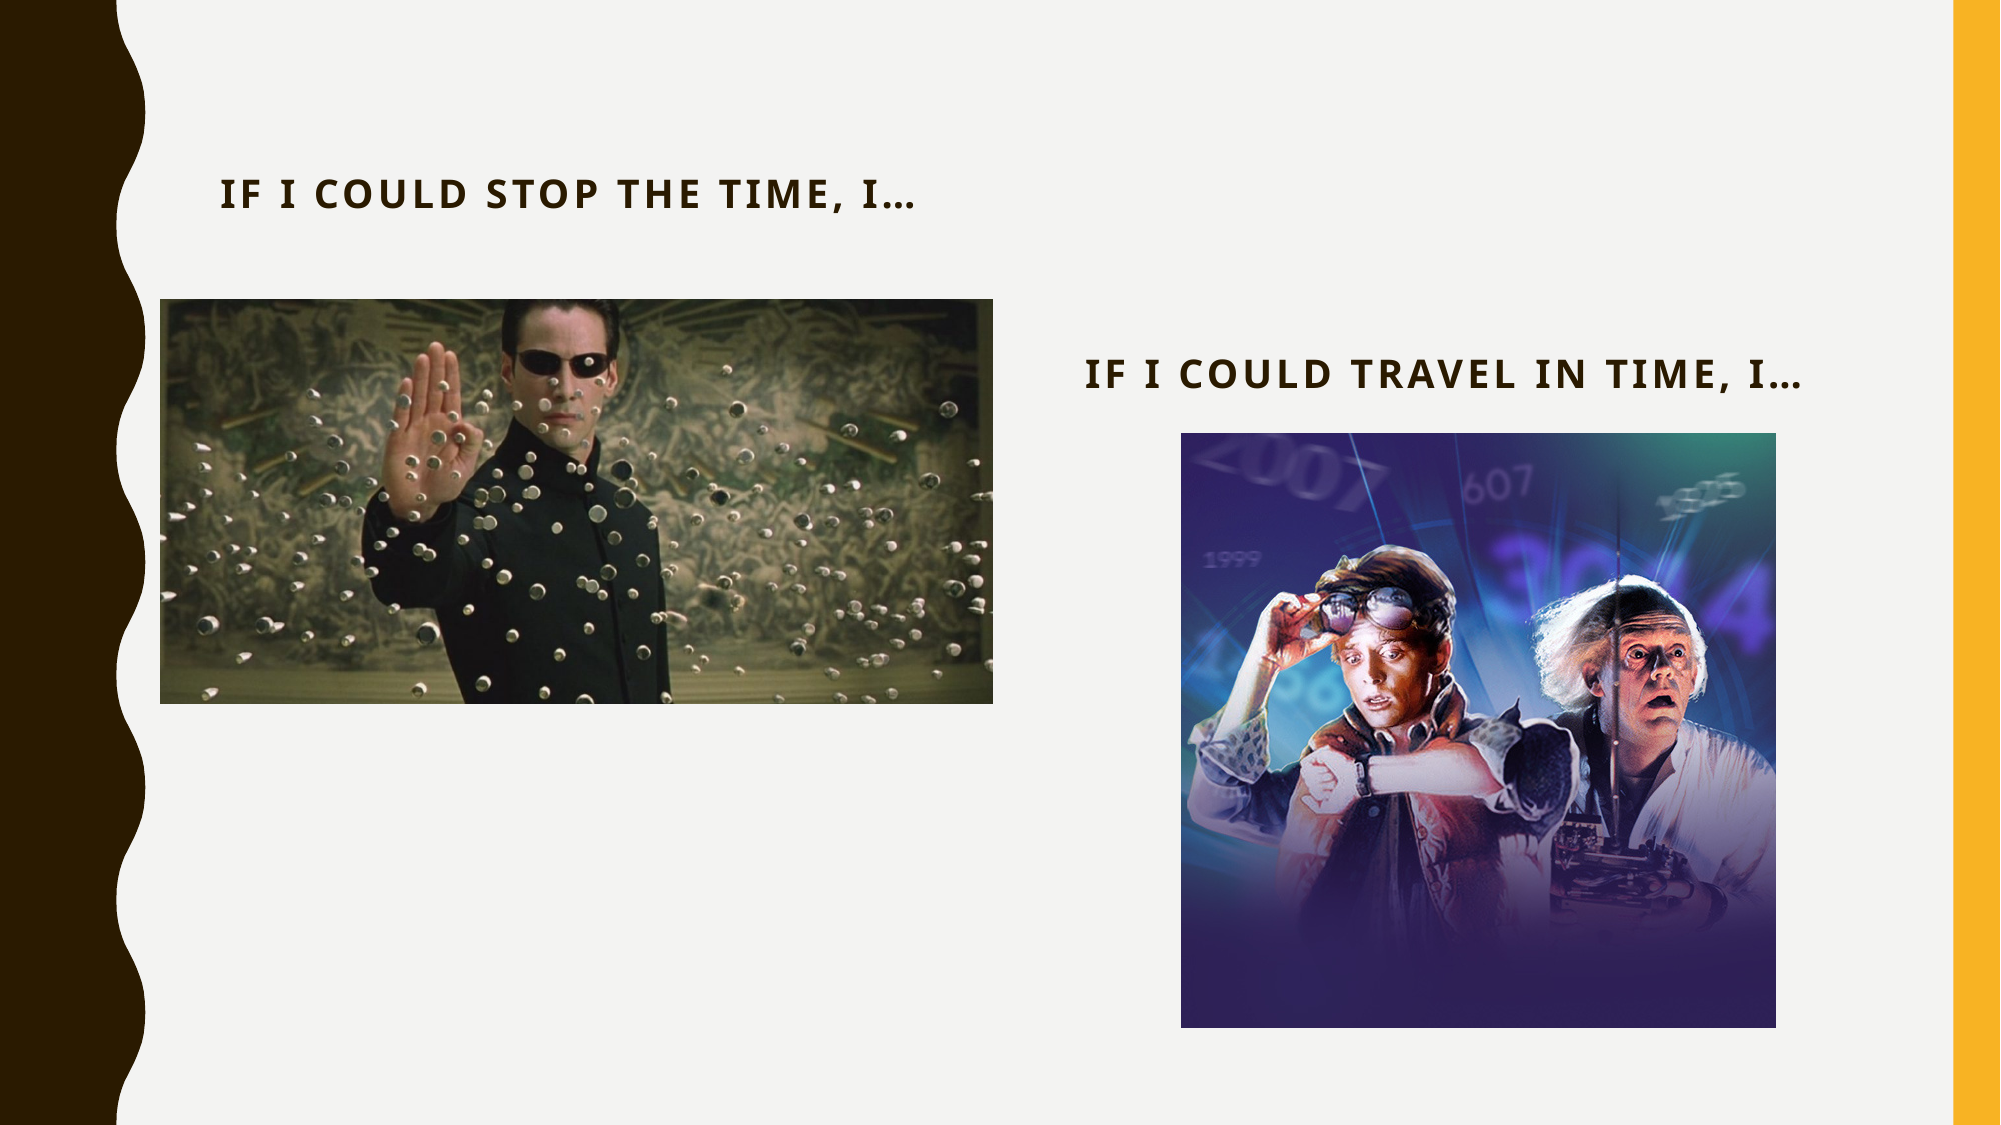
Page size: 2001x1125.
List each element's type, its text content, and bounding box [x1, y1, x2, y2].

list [160, 299, 993, 704]
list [1181, 433, 1776, 1028]
list If I could stop the time, i… [205, 119, 993, 224]
list If I could travel in time, i… [1070, 299, 1858, 404]
